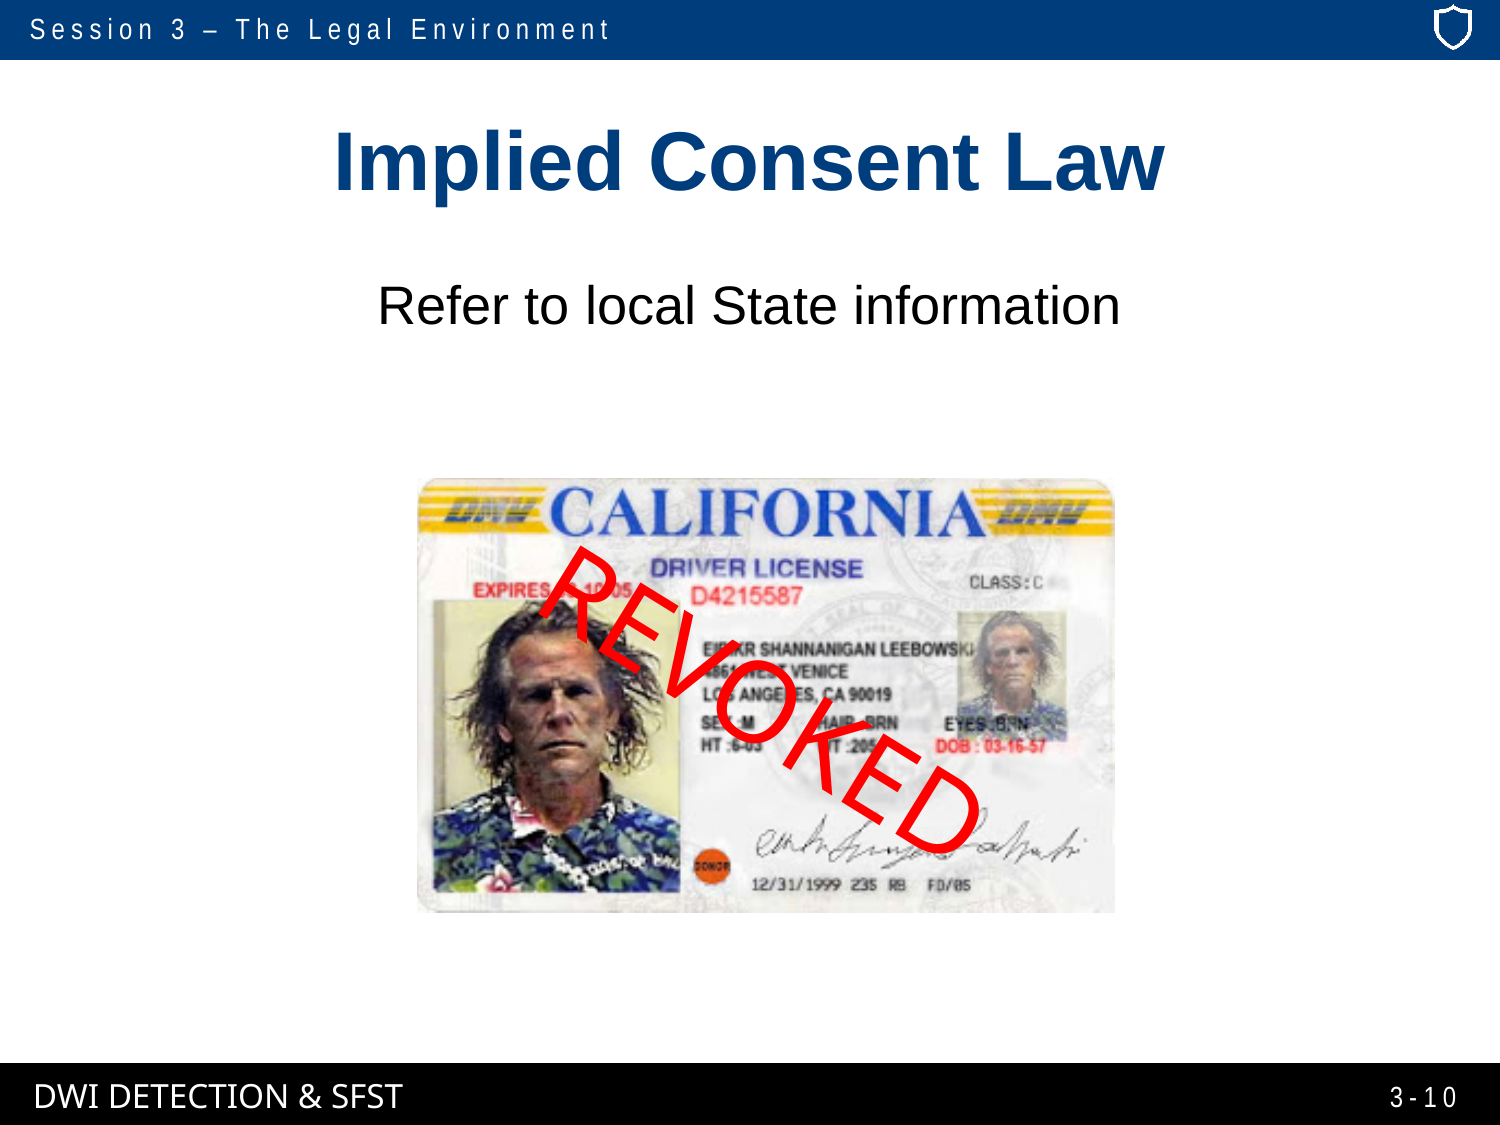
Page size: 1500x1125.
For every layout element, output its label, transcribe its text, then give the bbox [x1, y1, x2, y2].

title Implied Consent Law [75, 104, 1425, 210]
slide_number 3-10 [1121, 1065, 1472, 1125]
list Refer to local State information [75, 270, 1425, 351]
picture [417, 478, 1115, 913]
picture [1434, 4, 1472, 50]
